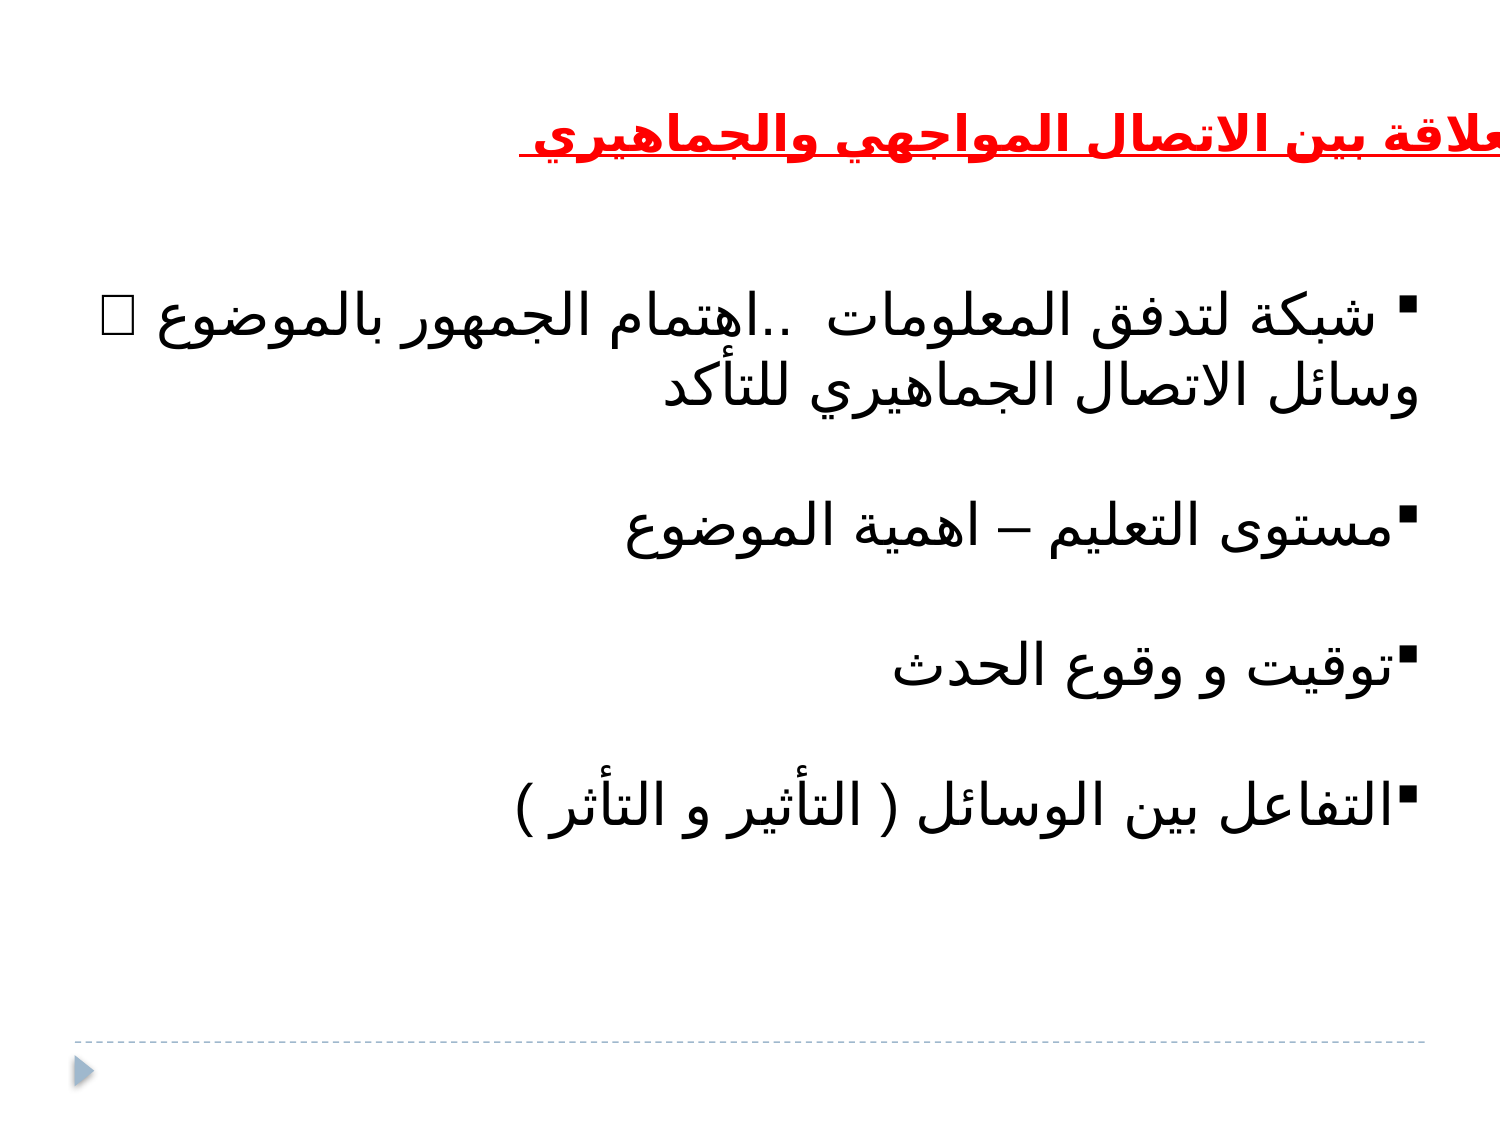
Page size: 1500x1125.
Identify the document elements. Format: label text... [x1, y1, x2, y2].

text_box شبكة لتدفق المعلومات ..اهتمام الجمهور بالموضوع  وسائل الاتصال الجماهيري للتأكد مستوى التعليم – اهمية الموضوع توقيت و وقوع الحدث التفاعل بين الوسائل ( التأثير و التأثر ) [0, 269, 1437, 960]
text_box العلاقة بين الاتصال المواجهي والجماهيري [504, 93, 1500, 169]
